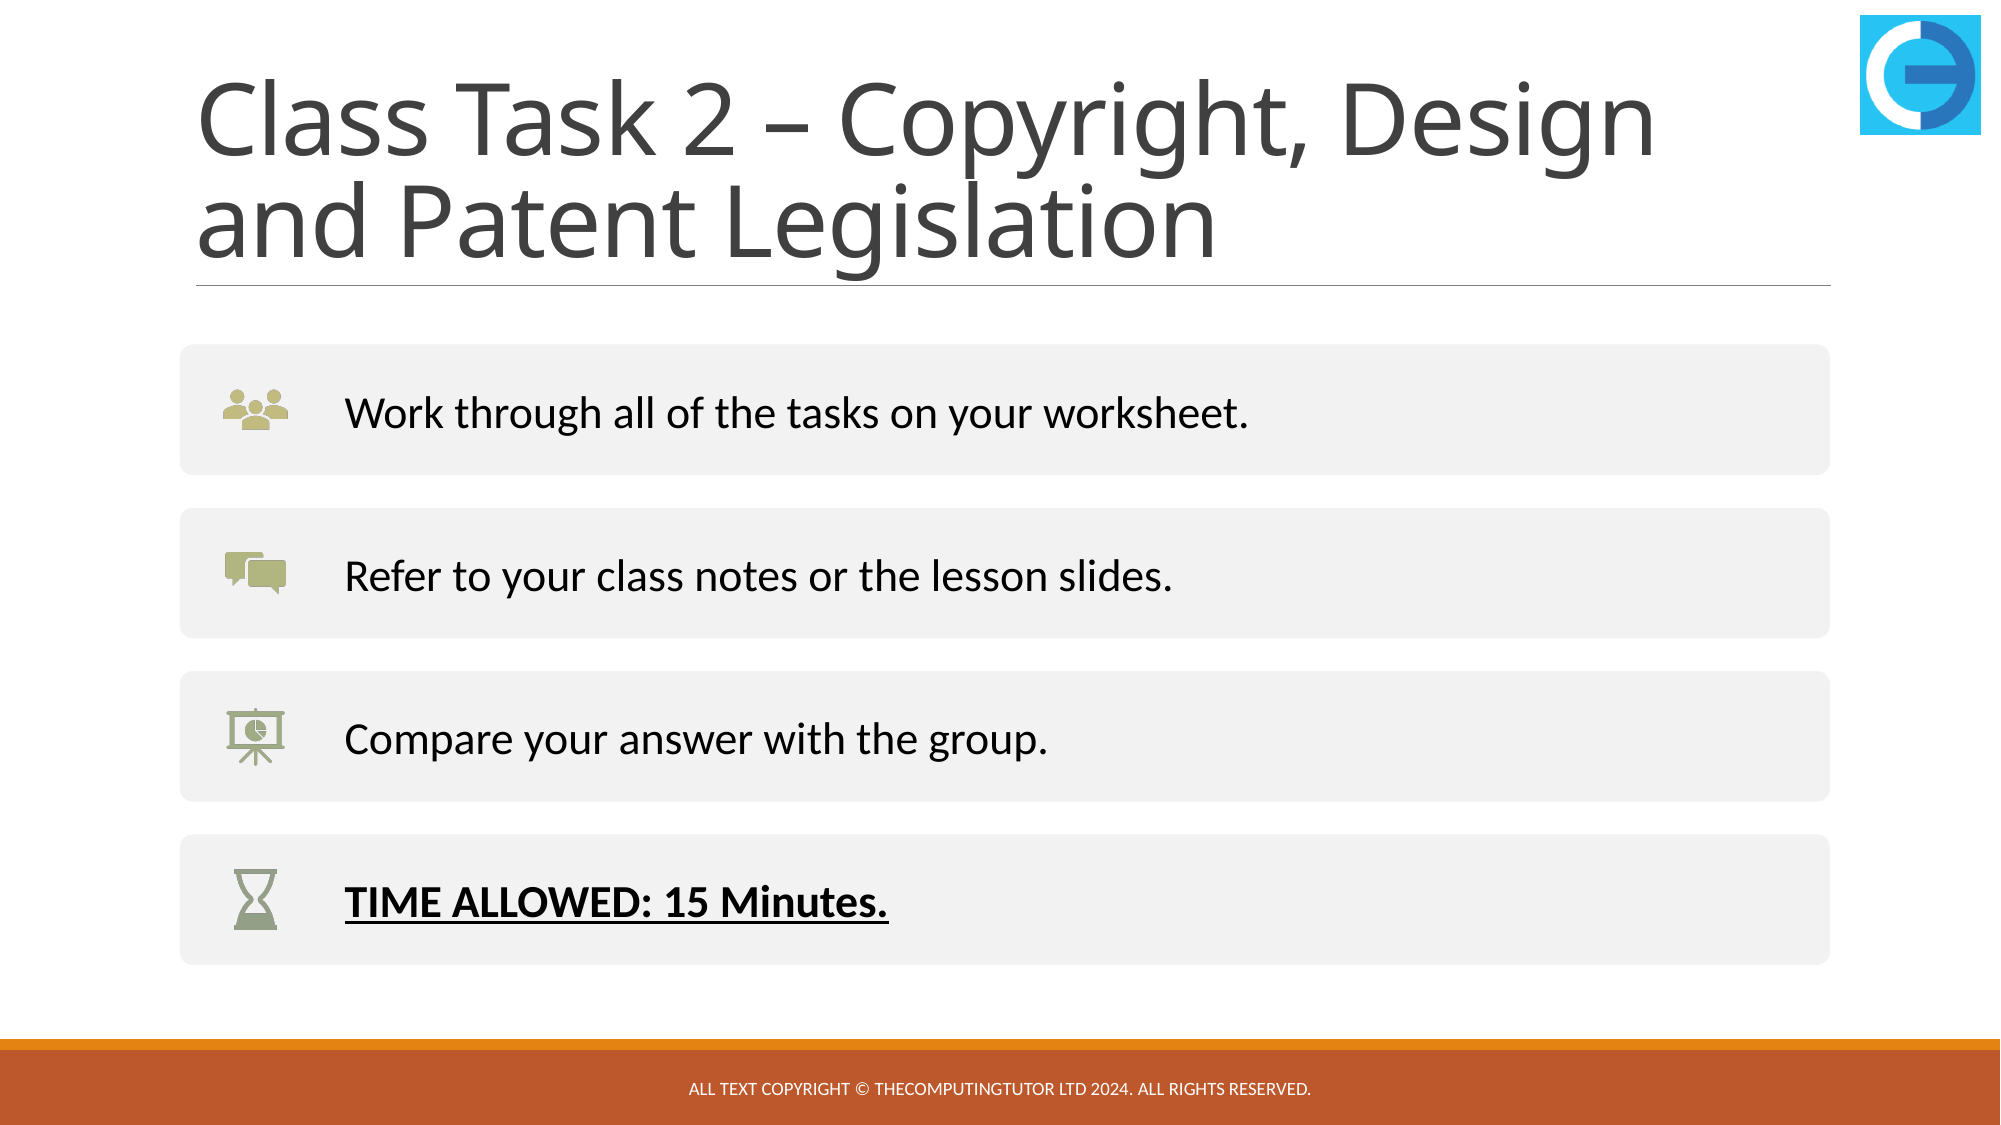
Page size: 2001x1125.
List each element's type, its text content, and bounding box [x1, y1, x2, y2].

footer All text copyright © TheComputingTutor Ltd 2024. All rights Reserved. [604, 1059, 1396, 1120]
picture [1860, 15, 1981, 135]
title Class Task 2 – Copyright, Design and Patent Legislation [180, 47, 1830, 285]
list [179, 343, 1831, 966]
